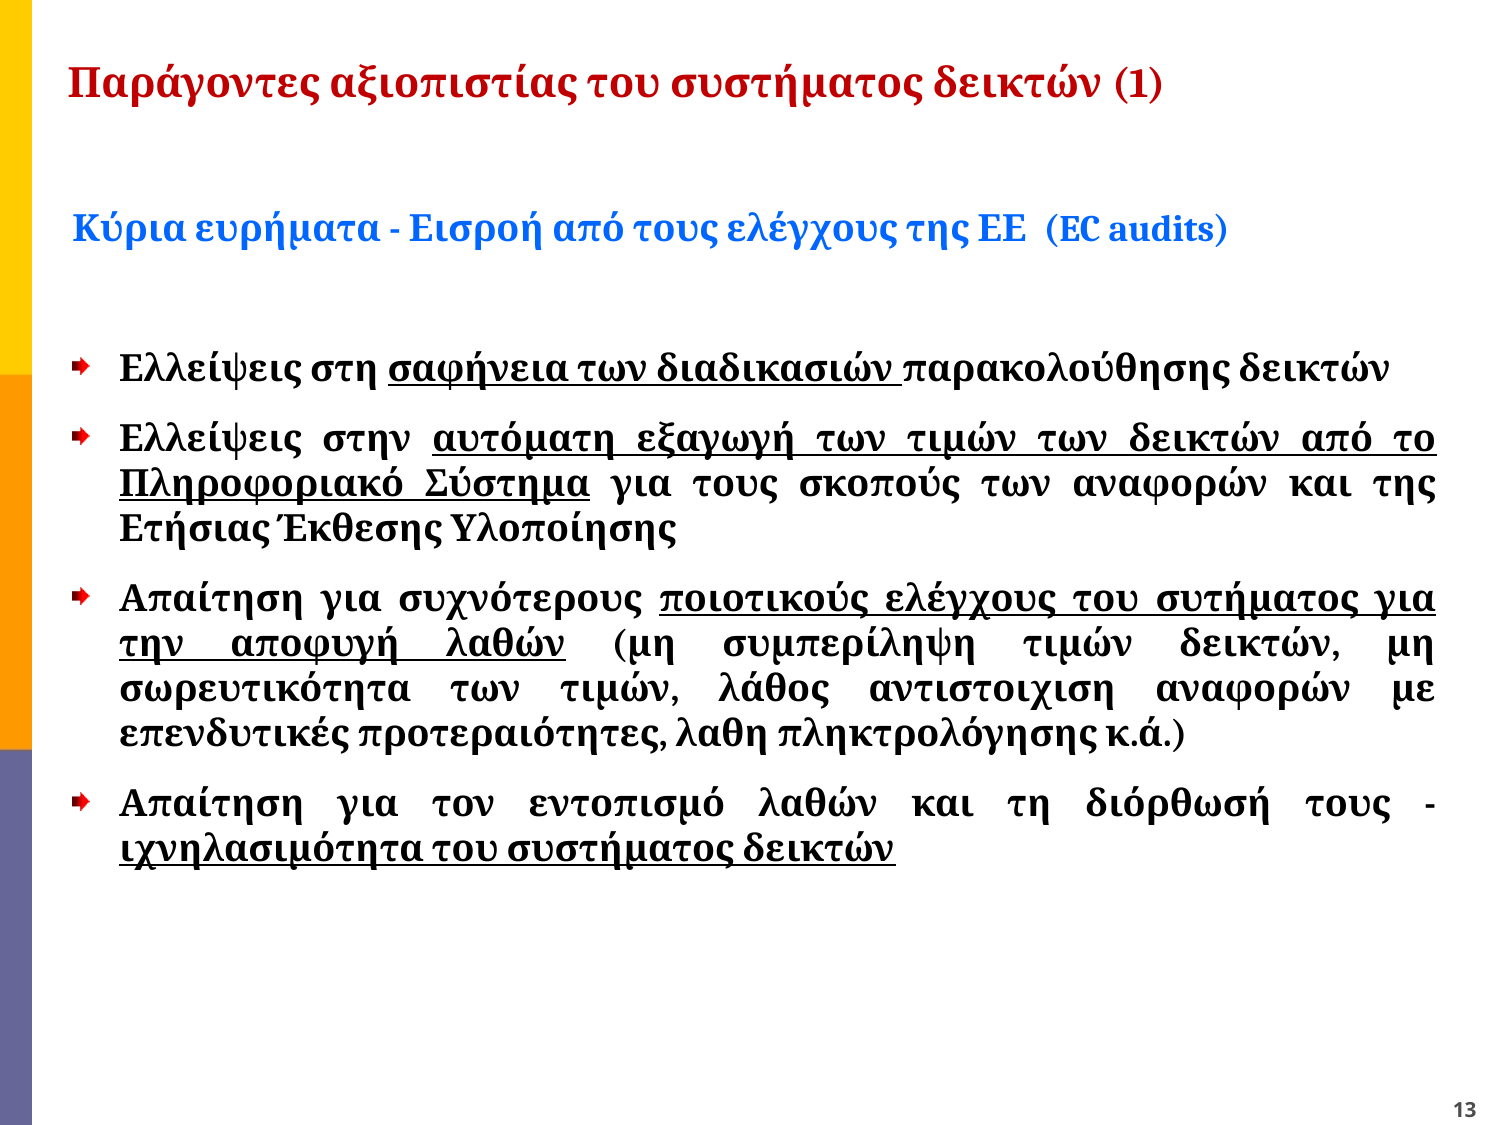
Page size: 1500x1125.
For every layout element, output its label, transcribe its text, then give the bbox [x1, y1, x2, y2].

picture [72, 427, 90, 445]
picture [0, 0, 32, 1125]
text_box Κύρια ευρήματα - Εισροή από τους ελέγχους της ΕΕ (EC audits) Ελλείψεις στη σαφήνεια των διαδικασιών παρακολούθησης δεικτών Ελλείψεις στην αυτόματη εξαγωγή των τιμών των δεικτών από το Πληροφοριακό Σύστημα για τους σκοπούς των αναφορών και της Ετήσιας Έκθεσης Υλοποίησης Απαίτηση για συχνότερους ποιοτικούς ελέγχους του συτήματος για την αποφυγή λαθών (μη συμπερίληψη τιμών δεικτών, μη σωρευτικότητα των τιμών, λάθος αντιστοιχιση αναφορών με επενδυτικές προτεραιότητες, λαθη πληκτρολόγησης κ.ά.) Απαίτηση για τον εντοπισμό λαθών και τη διόρθωσή τους - ιχνηλασιμότητα του συστήματος δεικτών [57, 196, 1452, 1125]
picture [72, 587, 90, 605]
picture [72, 792, 90, 811]
text_box Παράγοντες αξιοπιστίας του συστήματος δεικτών (1) [52, 48, 1447, 113]
text_box 13 [1452, 1089, 1500, 1125]
picture [72, 357, 90, 375]
